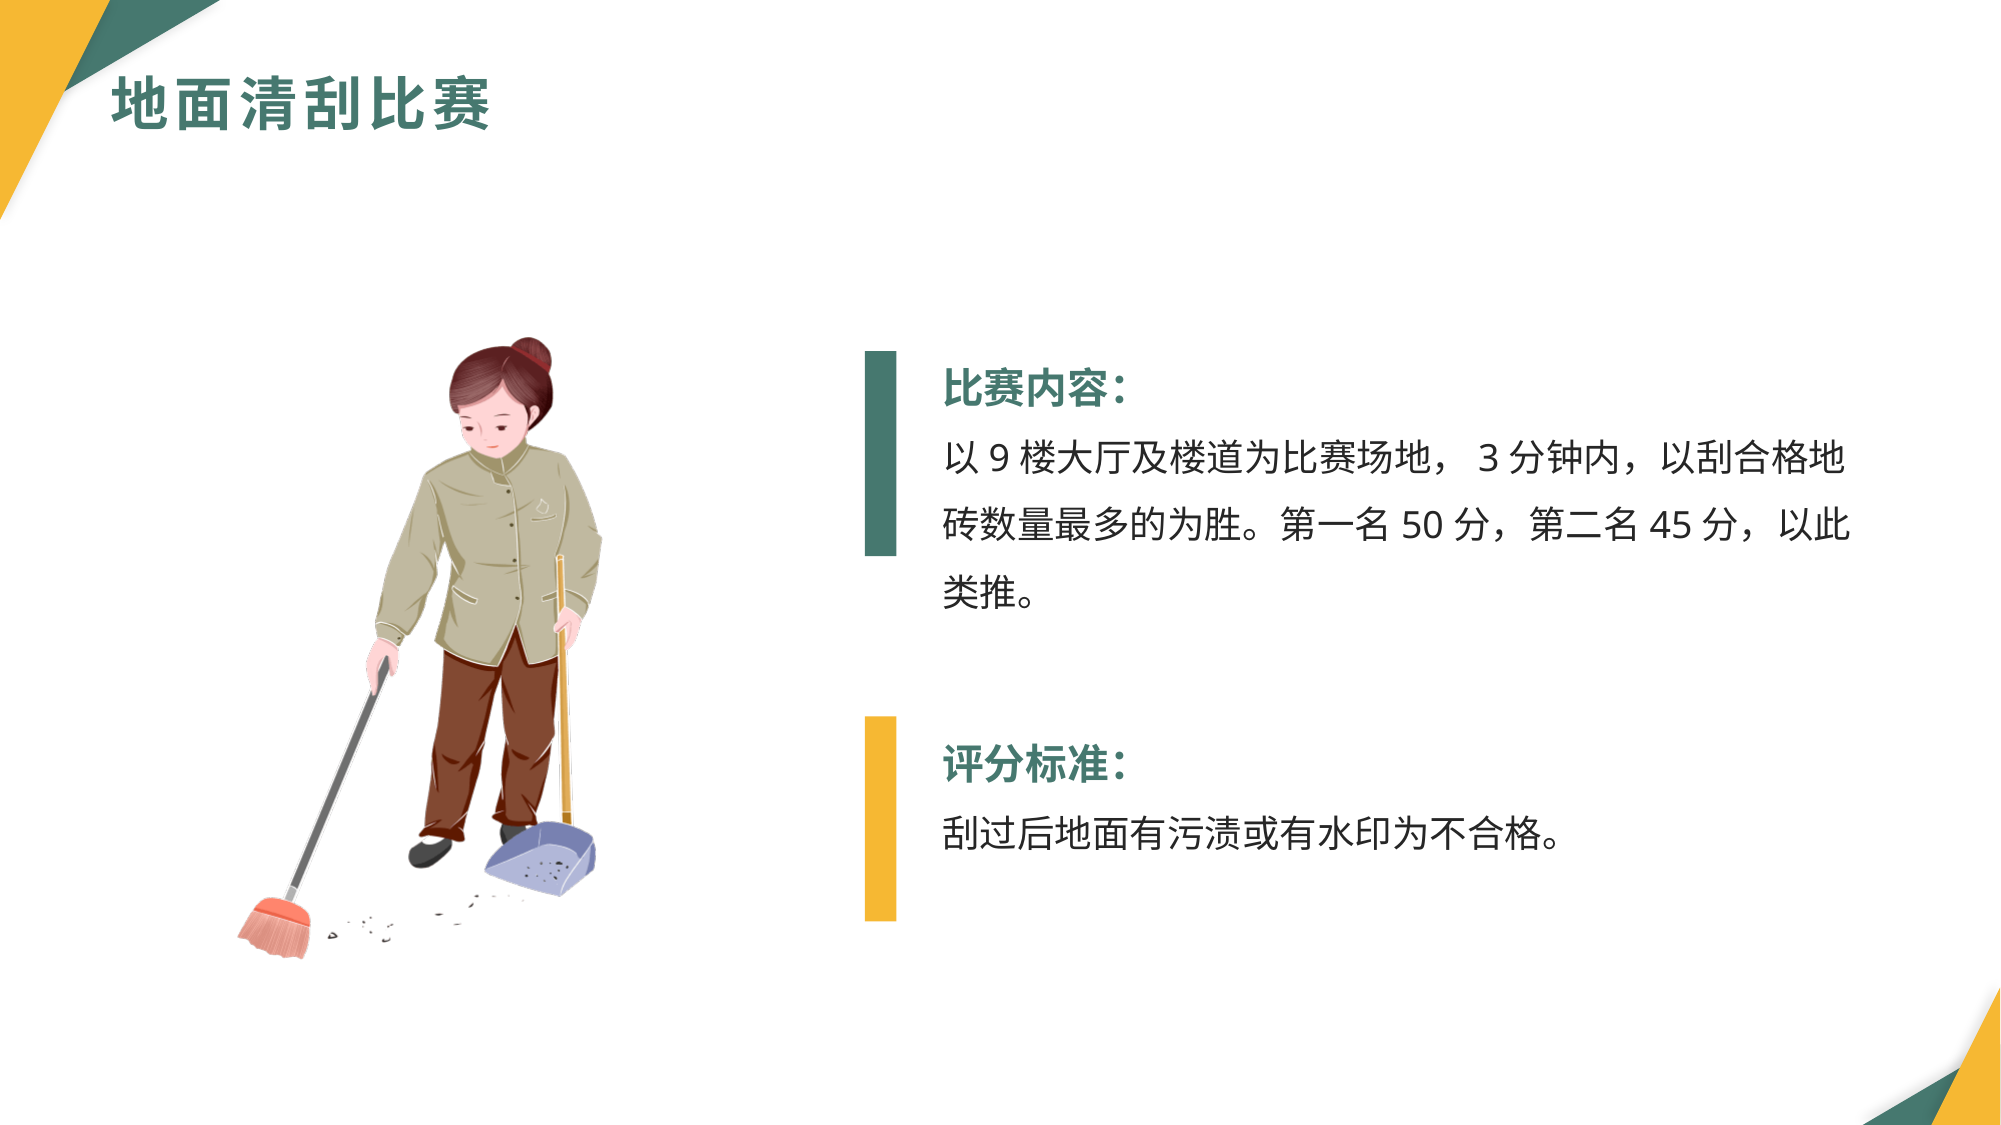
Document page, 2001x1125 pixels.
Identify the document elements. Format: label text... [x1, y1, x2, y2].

title 地面清刮比赛 [110, 51, 814, 153]
text_box [97, 278, 879, 1008]
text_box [864, 329, 1881, 922]
